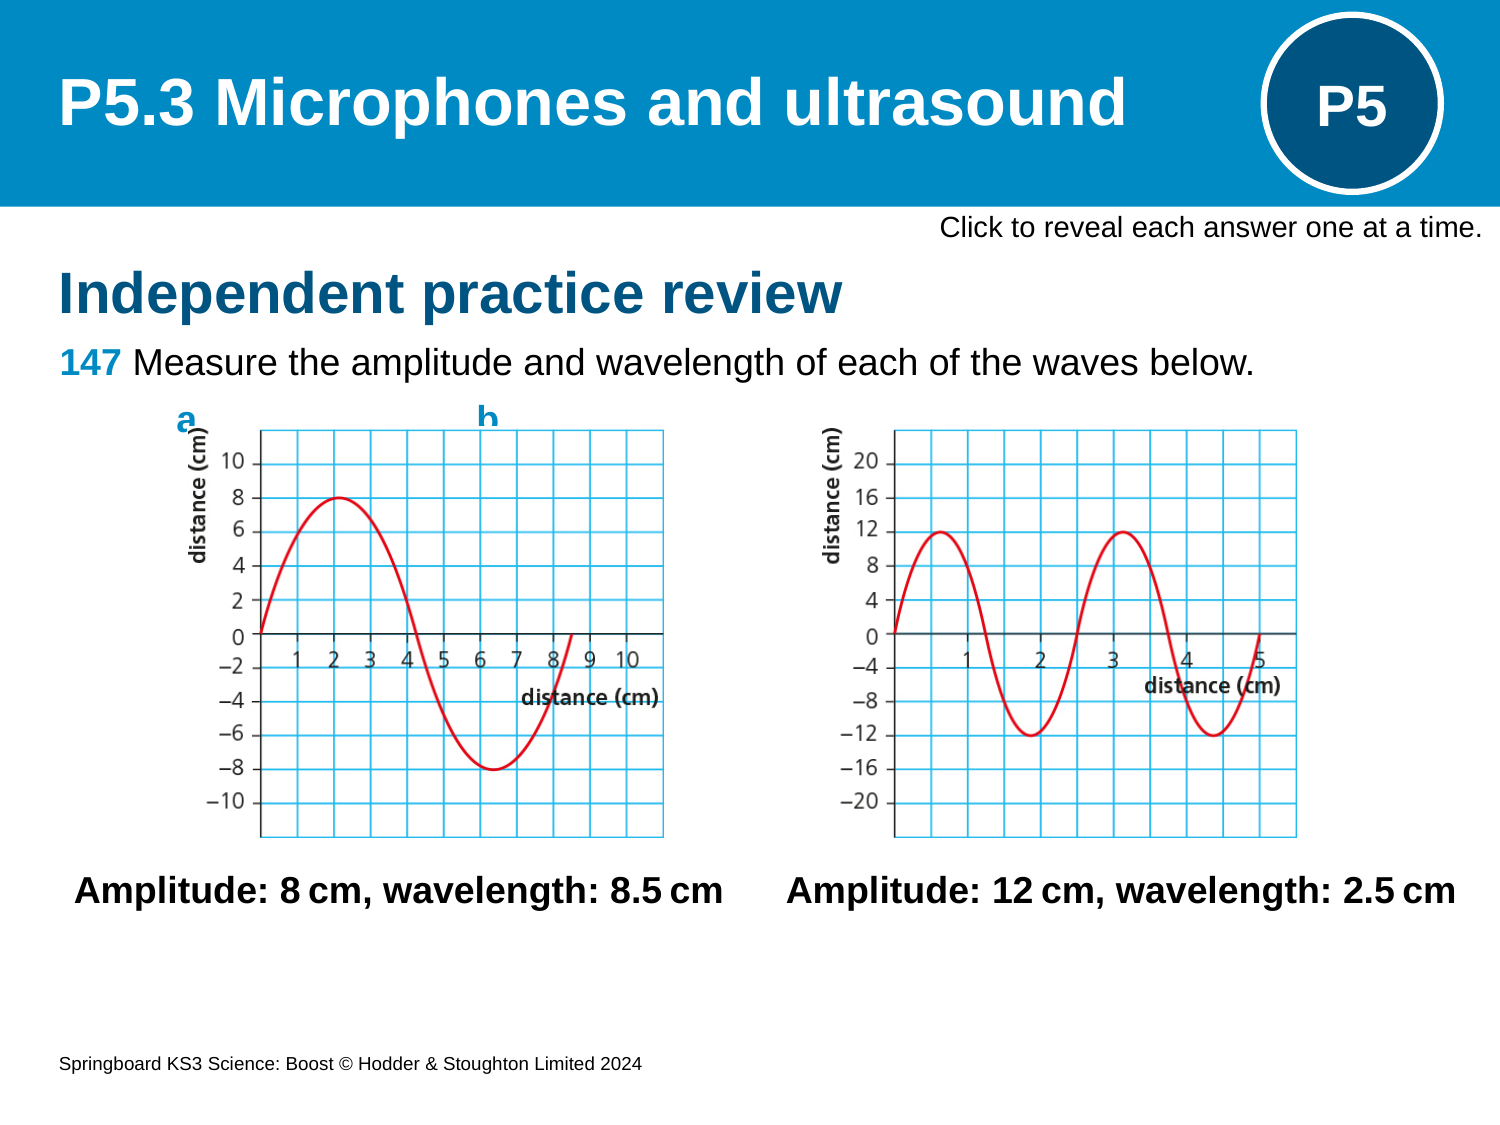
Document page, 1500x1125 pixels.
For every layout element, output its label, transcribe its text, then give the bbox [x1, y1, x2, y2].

picture [187, 426, 664, 838]
picture [1411, 34, 1421, 44]
picture [821, 426, 1297, 838]
picture [1283, 162, 1293, 172]
text_box P5 [1262, 13, 1442, 193]
text_box Amplitude: 12 cm, wavelength: 2.5 cm [771, 858, 1478, 919]
text_box Click to reveal each answer one at a time. [935, 208, 1489, 244]
footer Springboard KS3 Science: Boost © Hodder & Stoughton Limited 2024 [59, 1034, 680, 1094]
text_box Independent practice review 147 Measure the amplitude and wavelength of each of the waves below. a b [58, 247, 1441, 1034]
text_box Amplitude: 8 cm, wavelength: 8.5 cm [59, 858, 771, 919]
title P5.3 Microphones and ultrasound [59, 0, 1240, 207]
